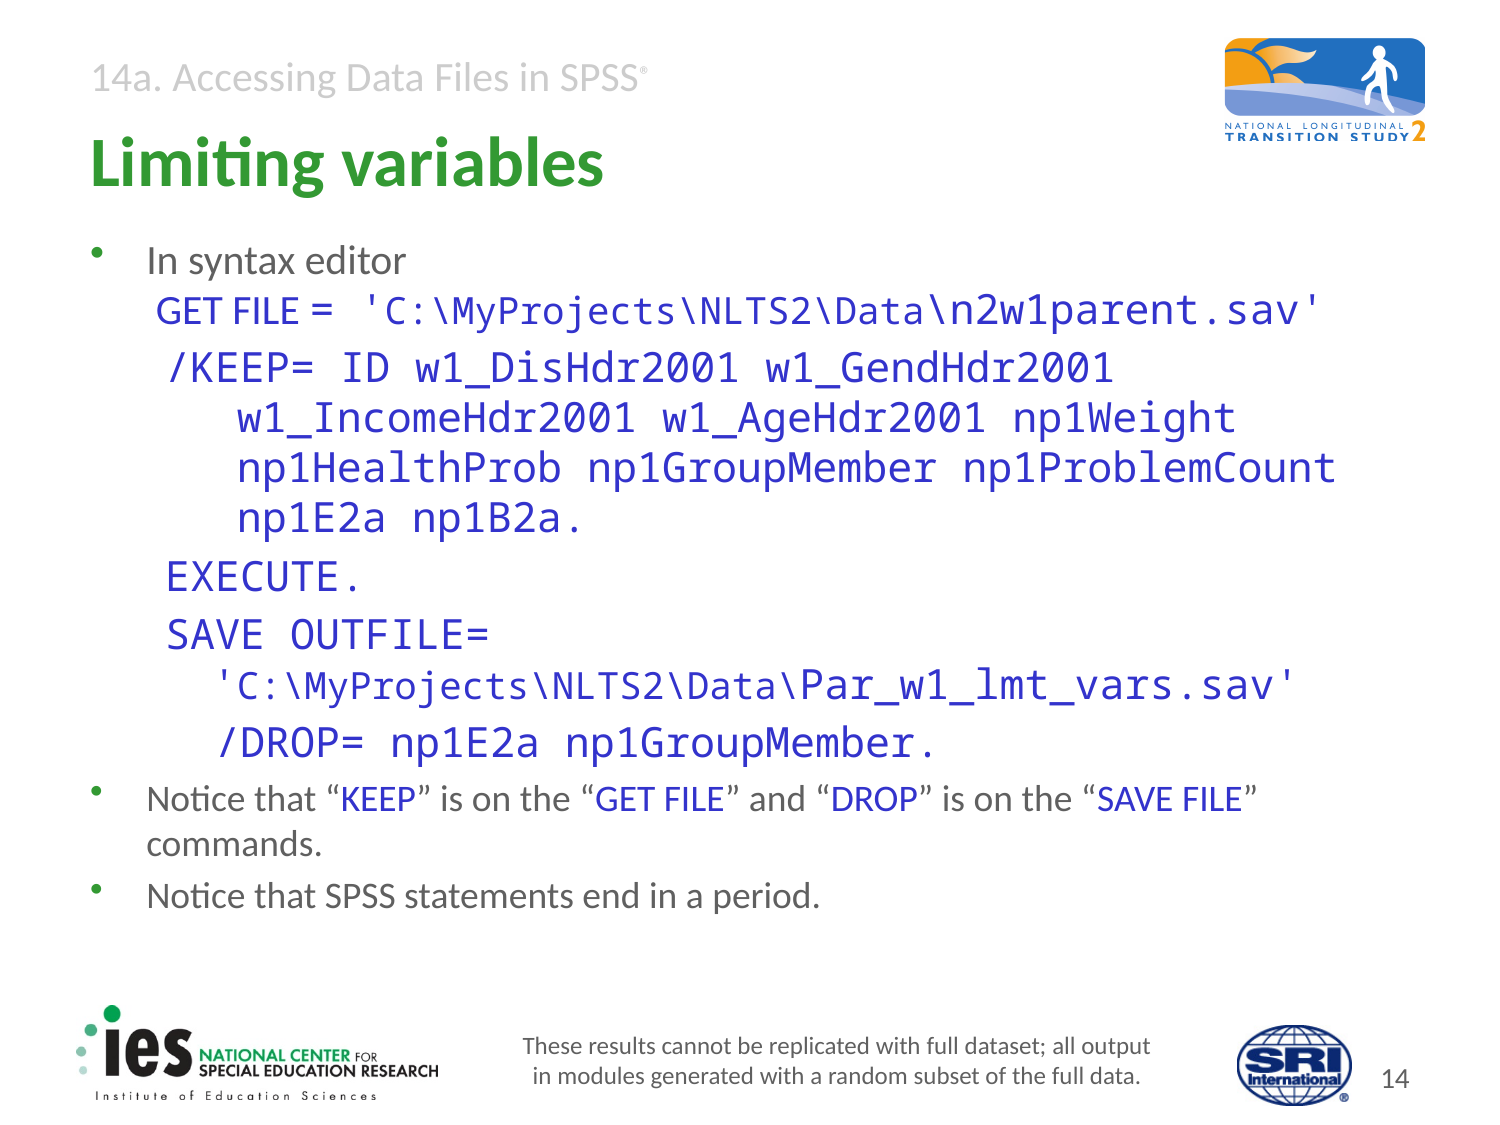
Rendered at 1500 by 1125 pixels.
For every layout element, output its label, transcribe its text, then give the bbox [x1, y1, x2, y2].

picture [76, 1005, 438, 1100]
list In syntax editor Get File = 'C:\MyProjects\NLTS2\Data\n2w1parent.sav' /KEEP= ID w1_DisHdr2001 w1_GendHdr2001 w1_IncomeHdr2001 w1_AgeHdr2001 np1Weight np1HealthProb np1GroupMember np1ProblemCount np1E2a np1B2a. EXECUTE. SAVE OUTFILE= 'C:\MyProjects\NLTS2\Data\Par_w1_lmt_vars.sav' /DROP= np1E2a np1GroupMember. Notice that “Keep” is on the “Get File” and “Drop” is on the “Save File” commands. Notice that SPSS statements end in a period. [74, 224, 1426, 968]
title Limiting variables [74, 90, 1426, 224]
slide_number 13 [1321, 1051, 1426, 1125]
footer These results cannot be replicated with full dataset; all output in modules generated with a random subset of the full data. [437, 1021, 1238, 1101]
picture [1237, 1025, 1352, 1106]
